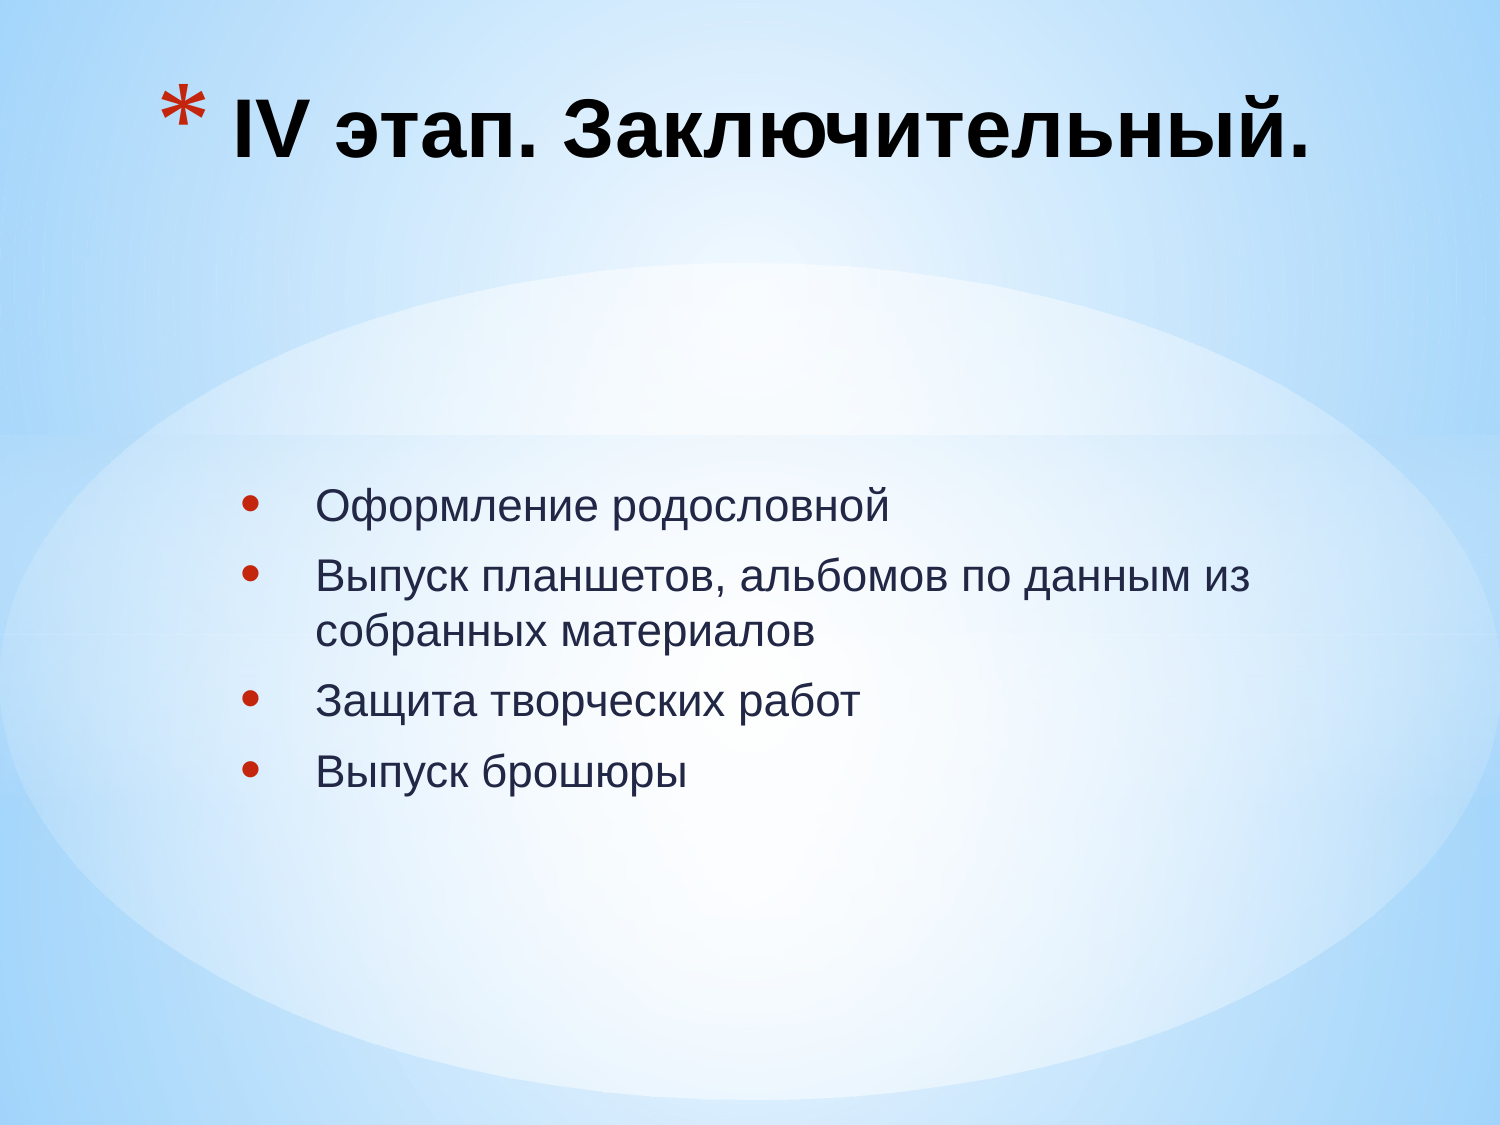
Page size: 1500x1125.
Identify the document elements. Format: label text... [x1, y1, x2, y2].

title IV этап. Заключительный. [112, 66, 1388, 457]
subtitle Оформление родословной Выпуск планшетов, альбомов по данным из собранных материалов Защита творческих работ Выпуск брошюры [225, 468, 1275, 925]
